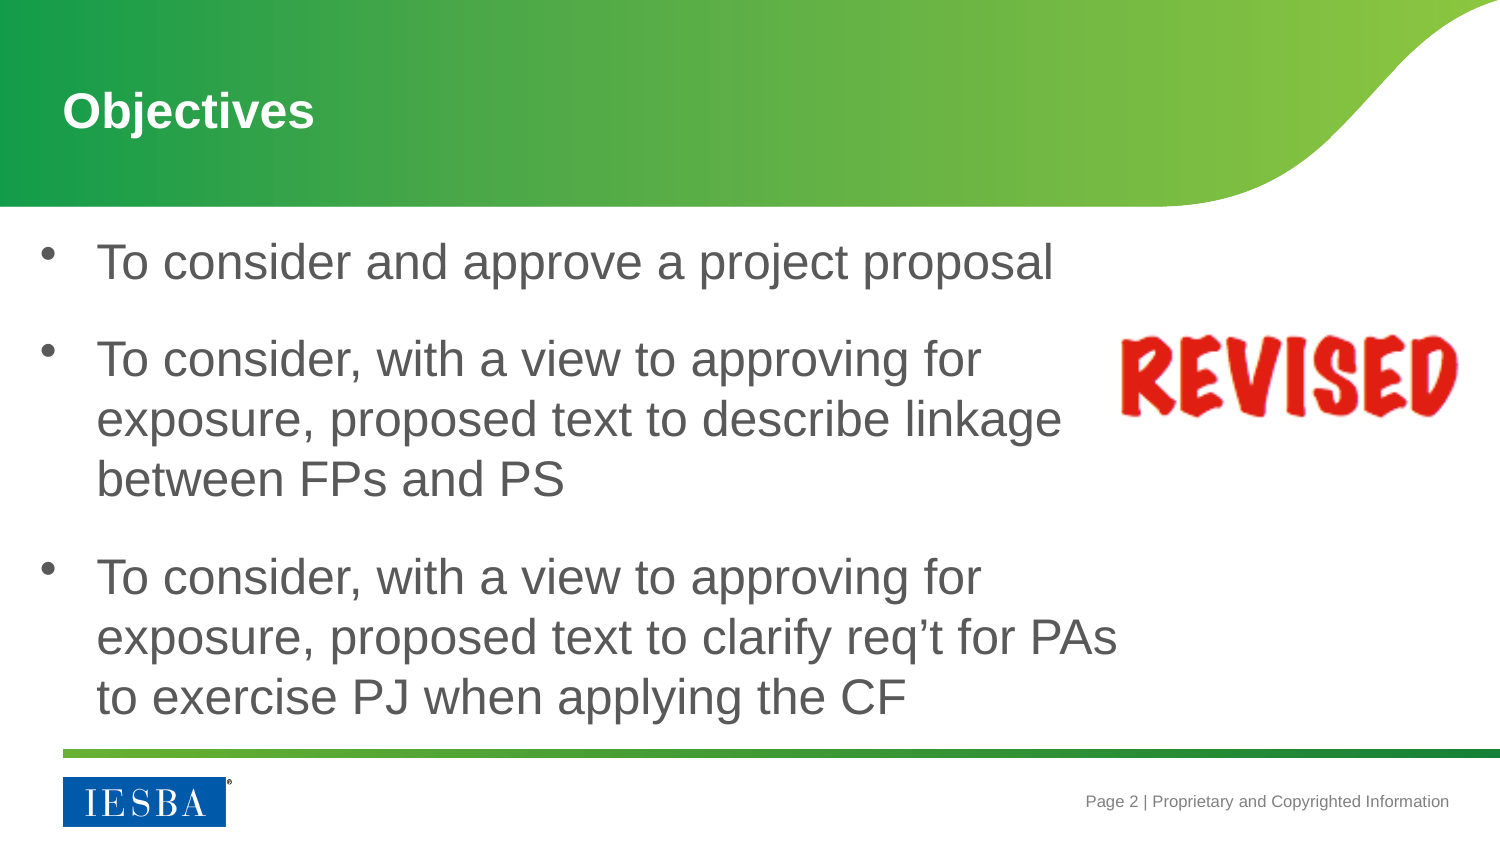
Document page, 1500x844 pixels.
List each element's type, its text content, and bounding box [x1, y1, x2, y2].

picture [0, 0, 1500, 207]
picture [63, 777, 232, 827]
title Objectives [62, 75, 1300, 142]
list To consider and approve a project proposal To consider, with a view to approving for exposure, proposed text to describe linkage between FPs and PS To consider, with a view to approving for exposure, proposed text to clarify req’t for PAs to exercise PJ when applying the CF [24, 221, 1188, 772]
picture [1087, 309, 1490, 445]
